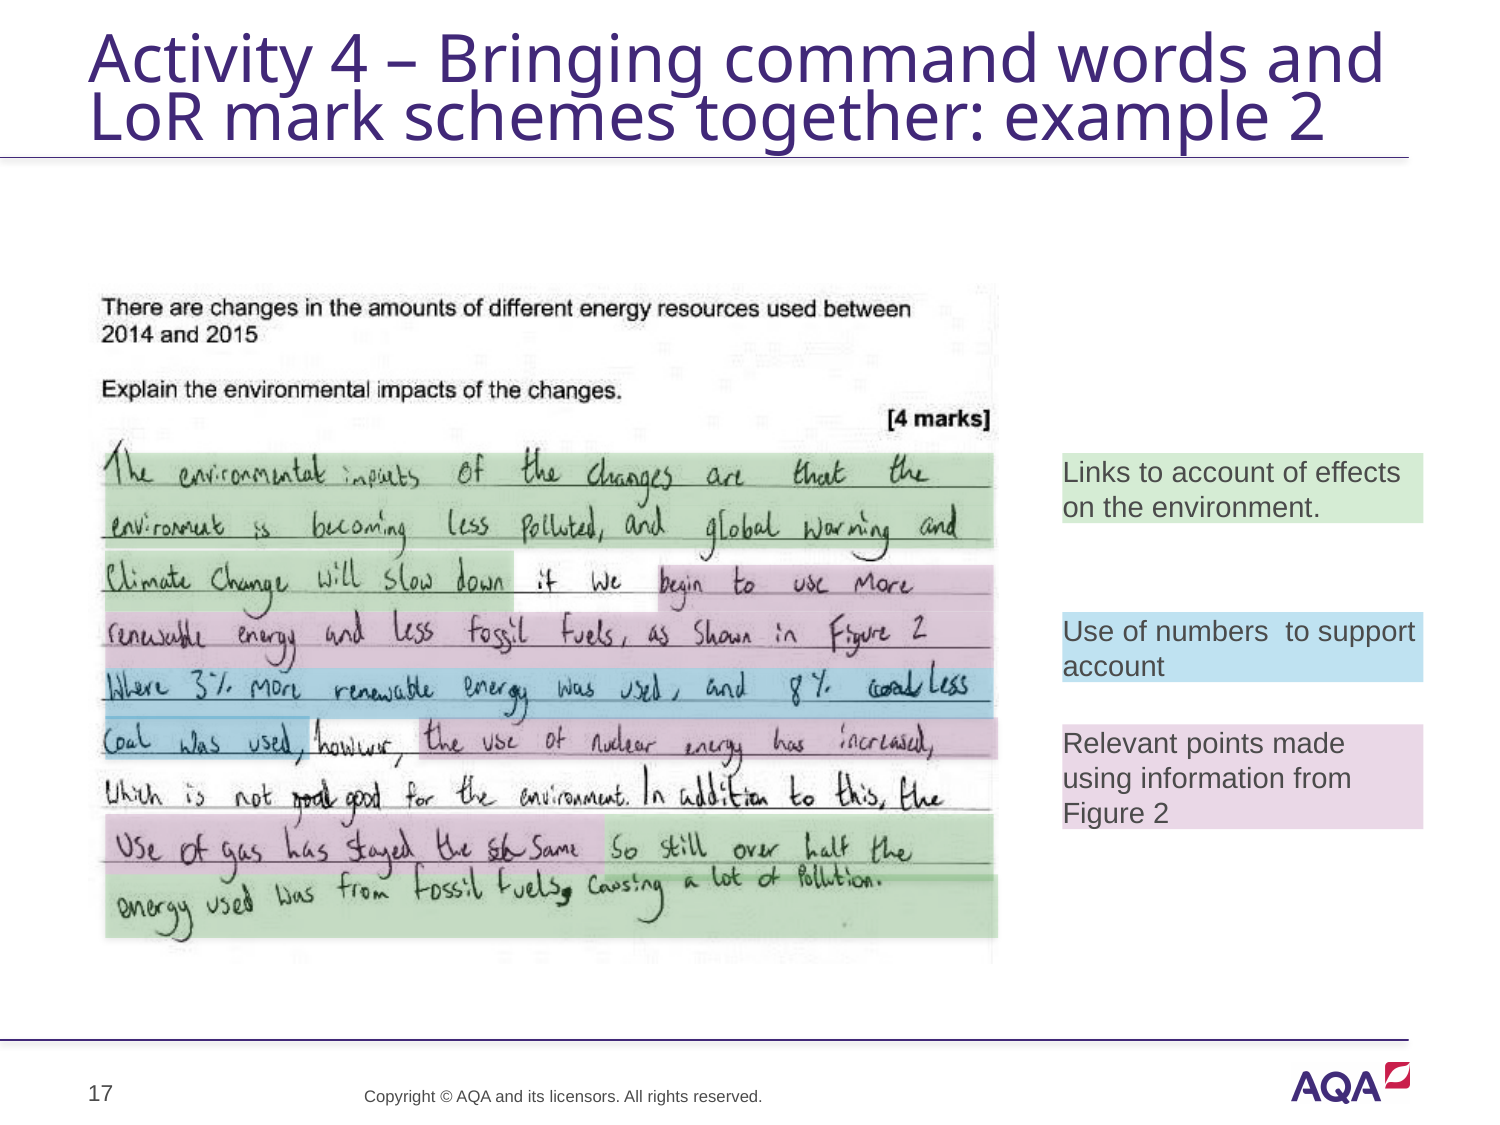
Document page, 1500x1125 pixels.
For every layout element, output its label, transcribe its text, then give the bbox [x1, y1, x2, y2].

slide_number 17 [72, 1062, 188, 1123]
text_box Use of numbers to support account [1062, 612, 1424, 683]
title Activity 4 – Bringing command words and LoR mark schemes together: example 2 [88, 37, 1409, 108]
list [88, 283, 999, 964]
text_box Relevant points made using information from Figure 2 [1062, 724, 1424, 830]
footer Copyright © AQA and its licensors. All rights reserved. [324, 1084, 764, 1124]
text_box Links to account of effects on the environment. [1062, 453, 1424, 524]
picture [1291, 1062, 1410, 1104]
